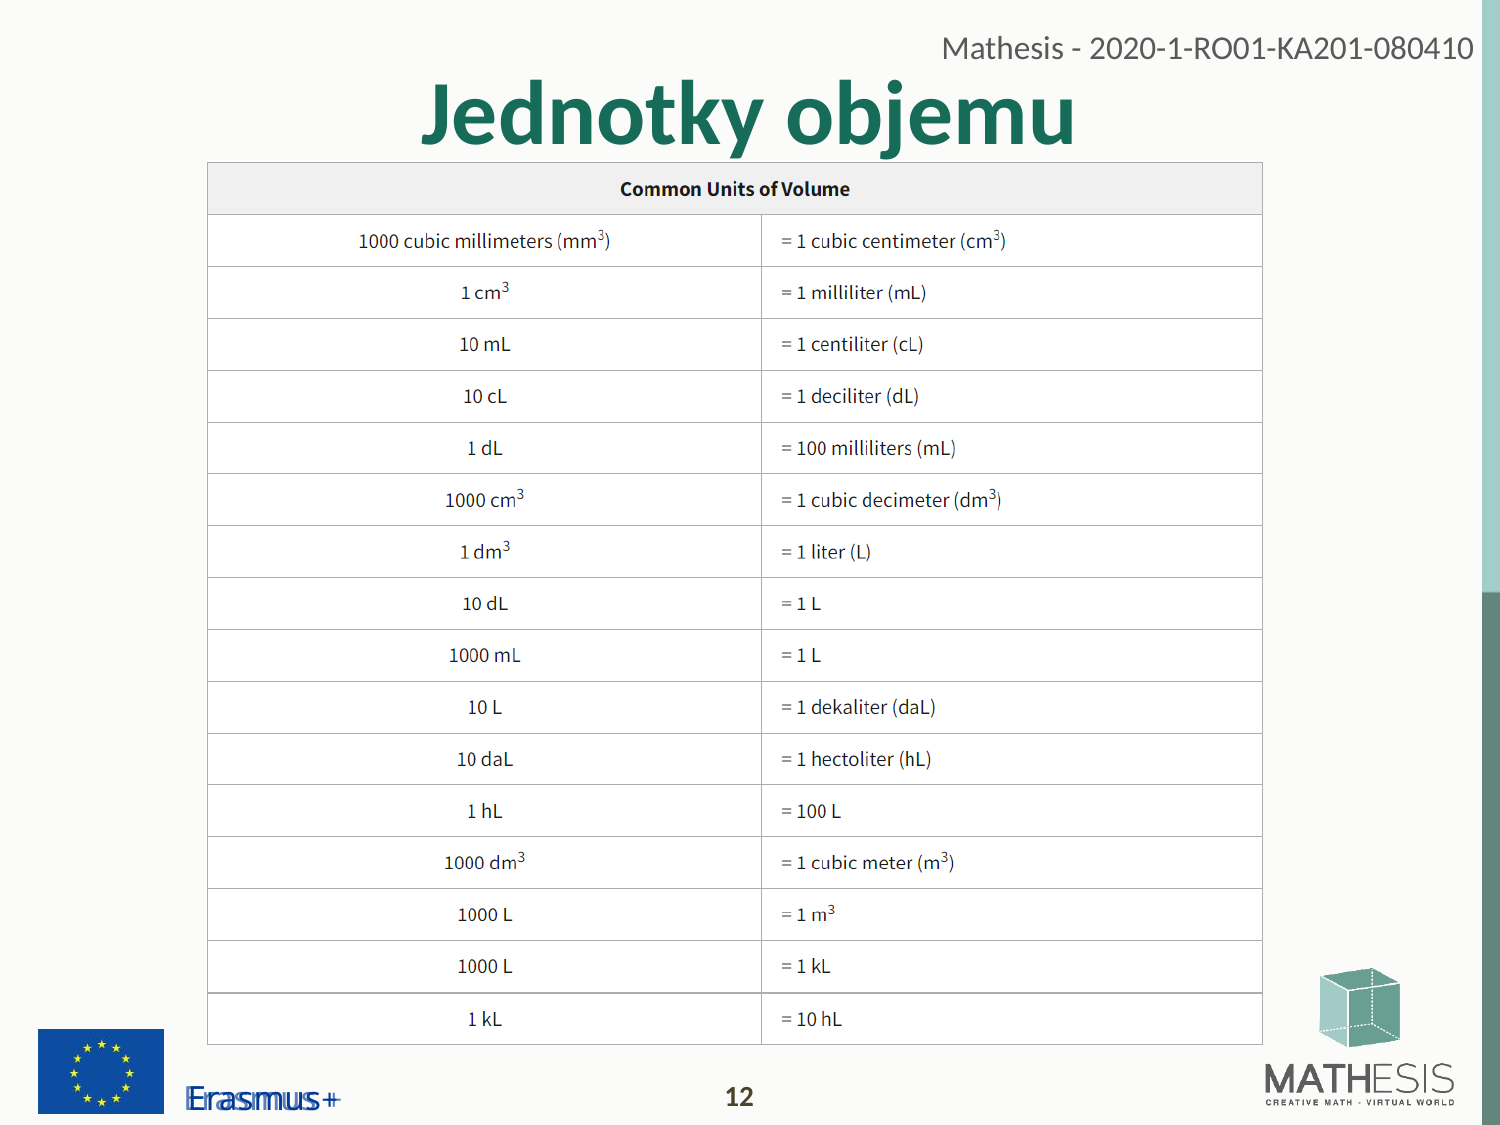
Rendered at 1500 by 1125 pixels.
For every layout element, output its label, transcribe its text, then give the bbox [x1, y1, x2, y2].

picture [38, 1029, 164, 1114]
picture [206, 160, 1263, 1045]
title Jednotky objemu [75, 45, 1425, 233]
